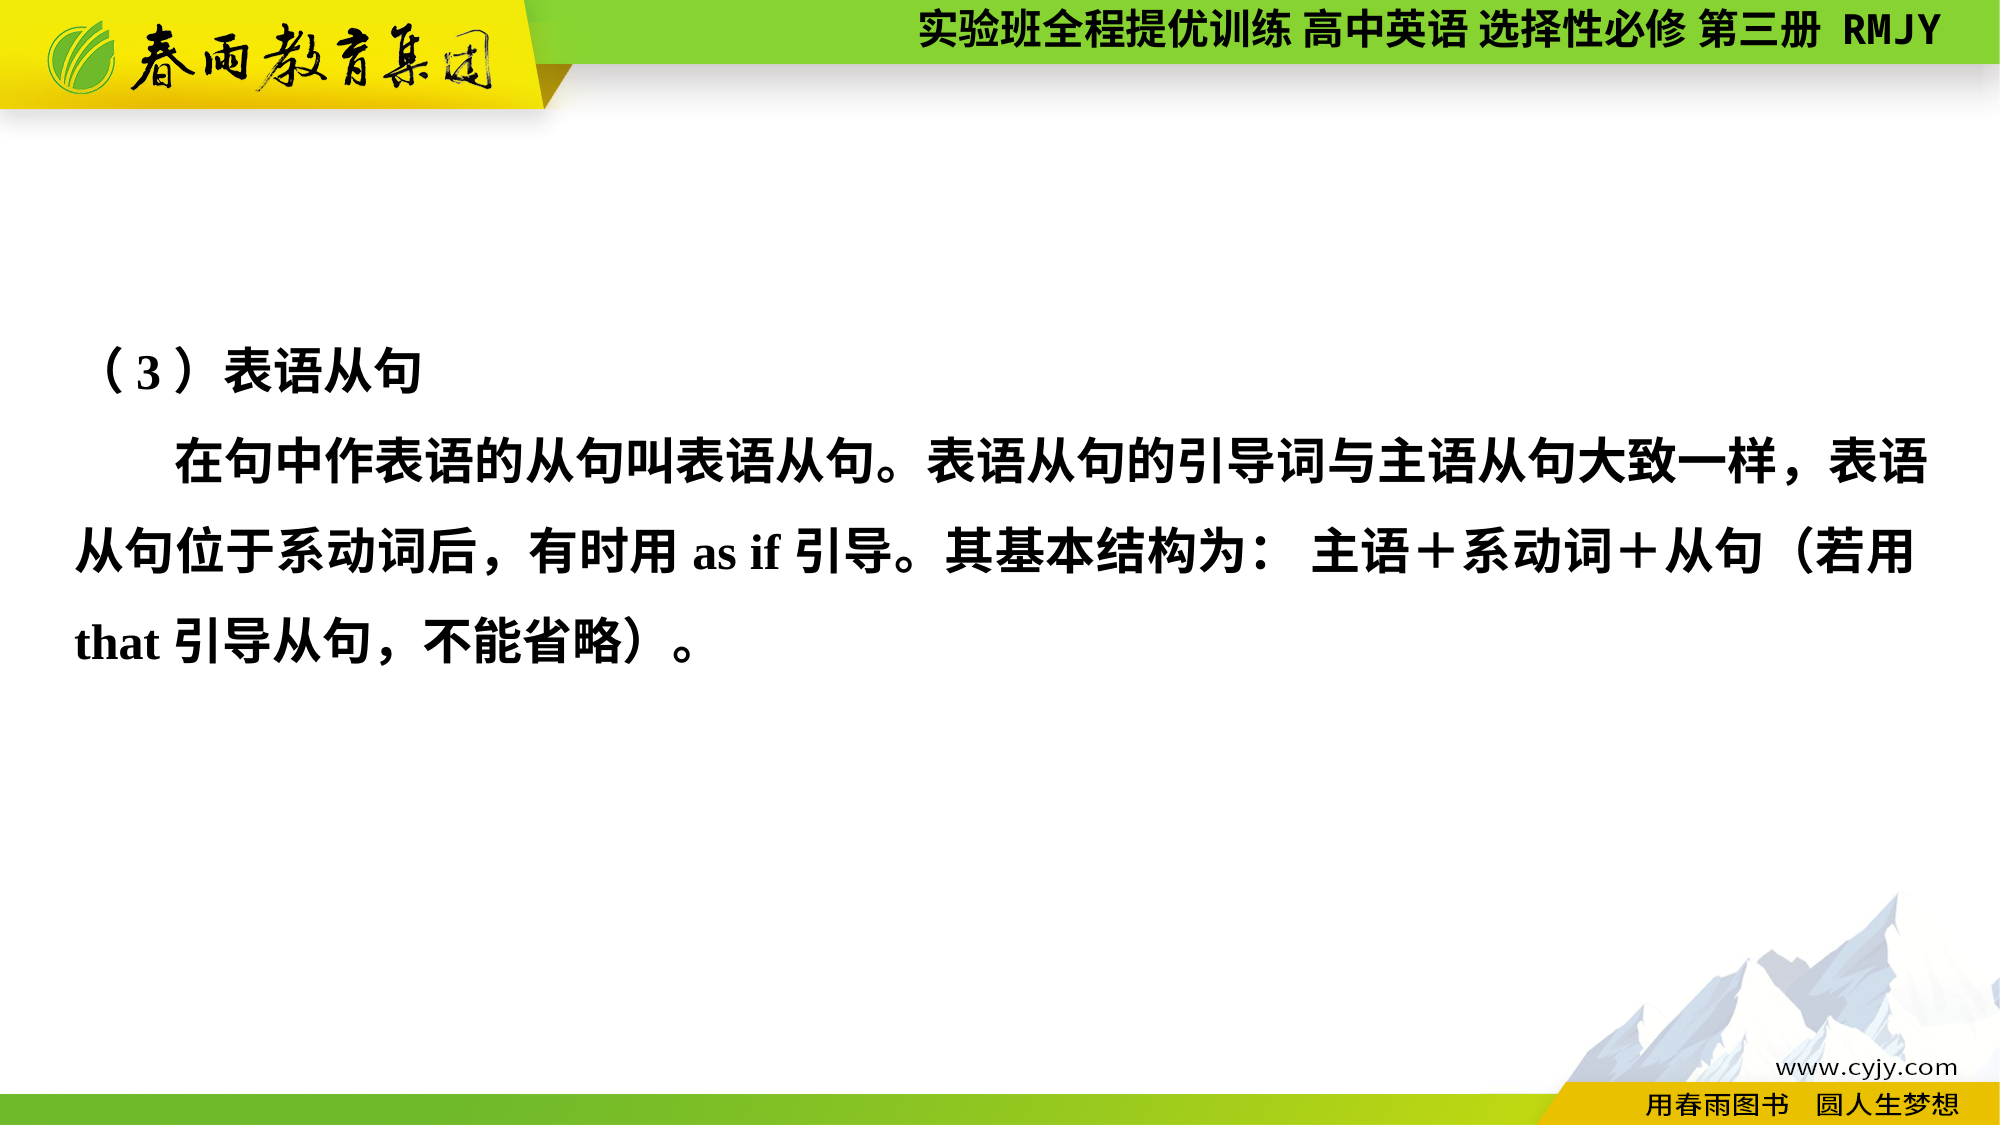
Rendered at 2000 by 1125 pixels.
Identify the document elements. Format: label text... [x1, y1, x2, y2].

picture [0, 0, 2000, 1125]
list （3）表语从句 在句中作表语的从句叫表语从句。表语从句的引导词与主语从句大致一样，表语从句位于系动词后，有时用as if引导。其基本结构为： 主语＋系动词＋从句（若用that引导从句，不能省略）。 [59, 301, 1944, 669]
